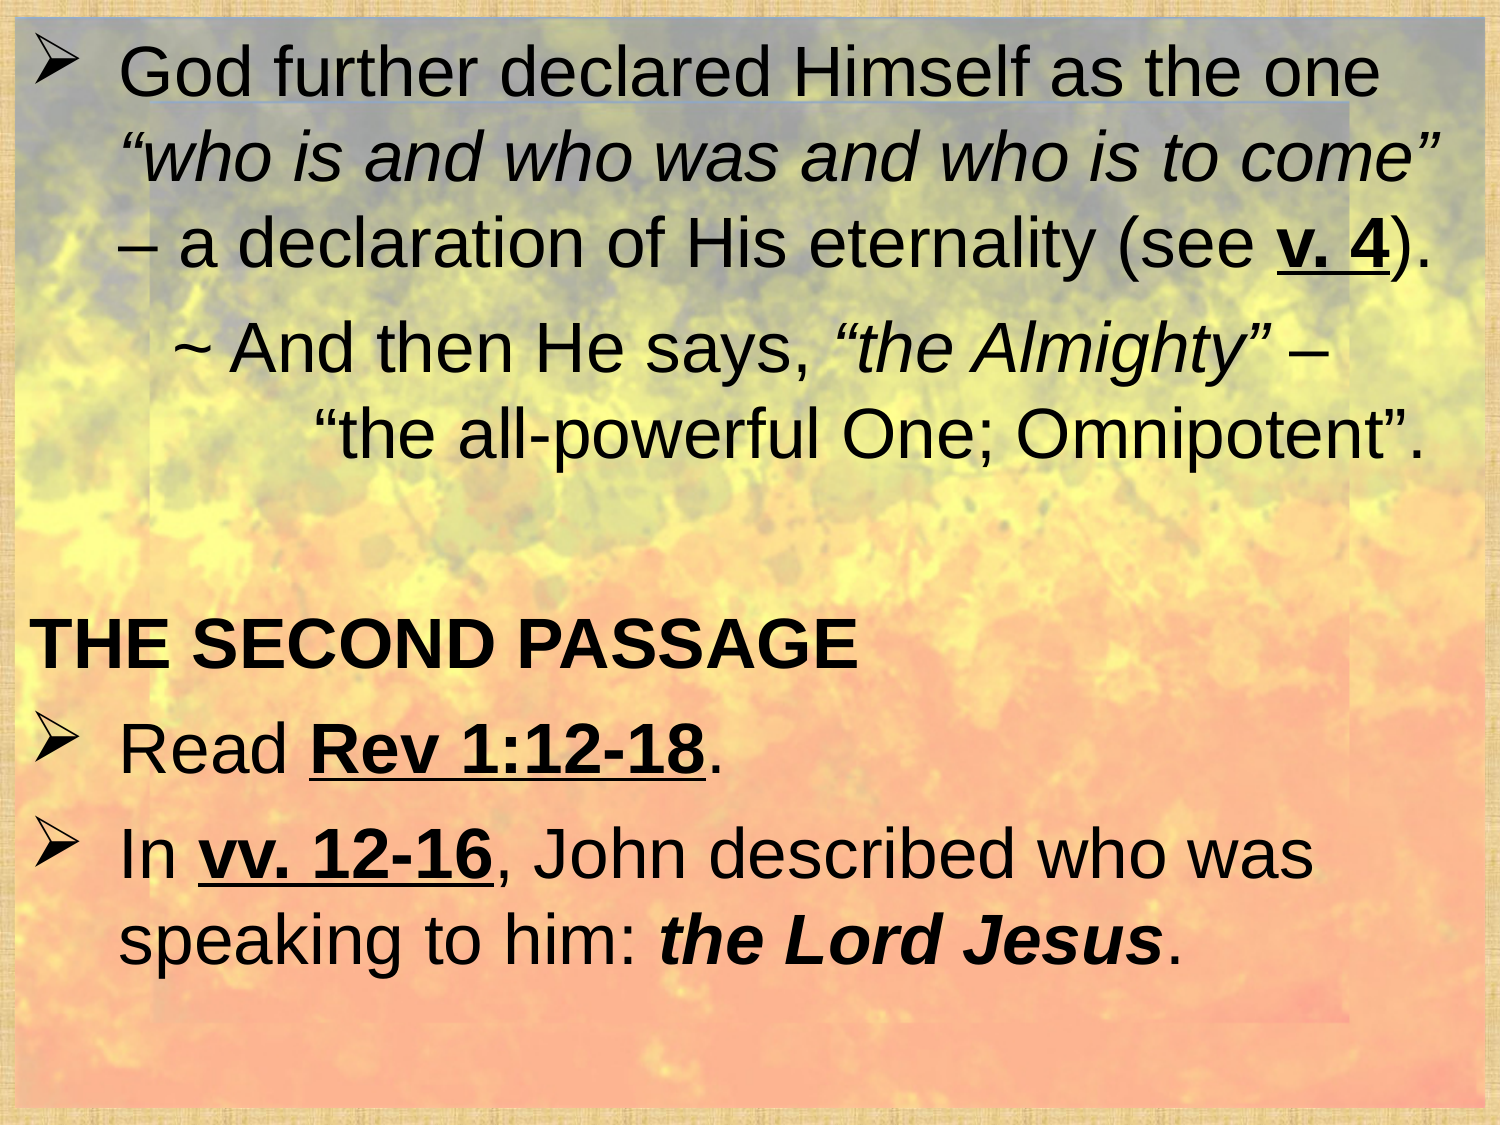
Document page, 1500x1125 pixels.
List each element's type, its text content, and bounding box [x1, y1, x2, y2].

picture [0, 0, 1500, 1125]
subtitle God further declared Himself as the one “who is and who was and who is to come” – a declaration of His eternality (see v. 4). ~ And then He says, “the Almighty” – “the all-powerful One; Omnipotent”. The Second Passage Read Rev 1:12-18. In vv. 12-16, John described who was speaking to him: the Lord Jesus. [14, 17, 1486, 1108]
